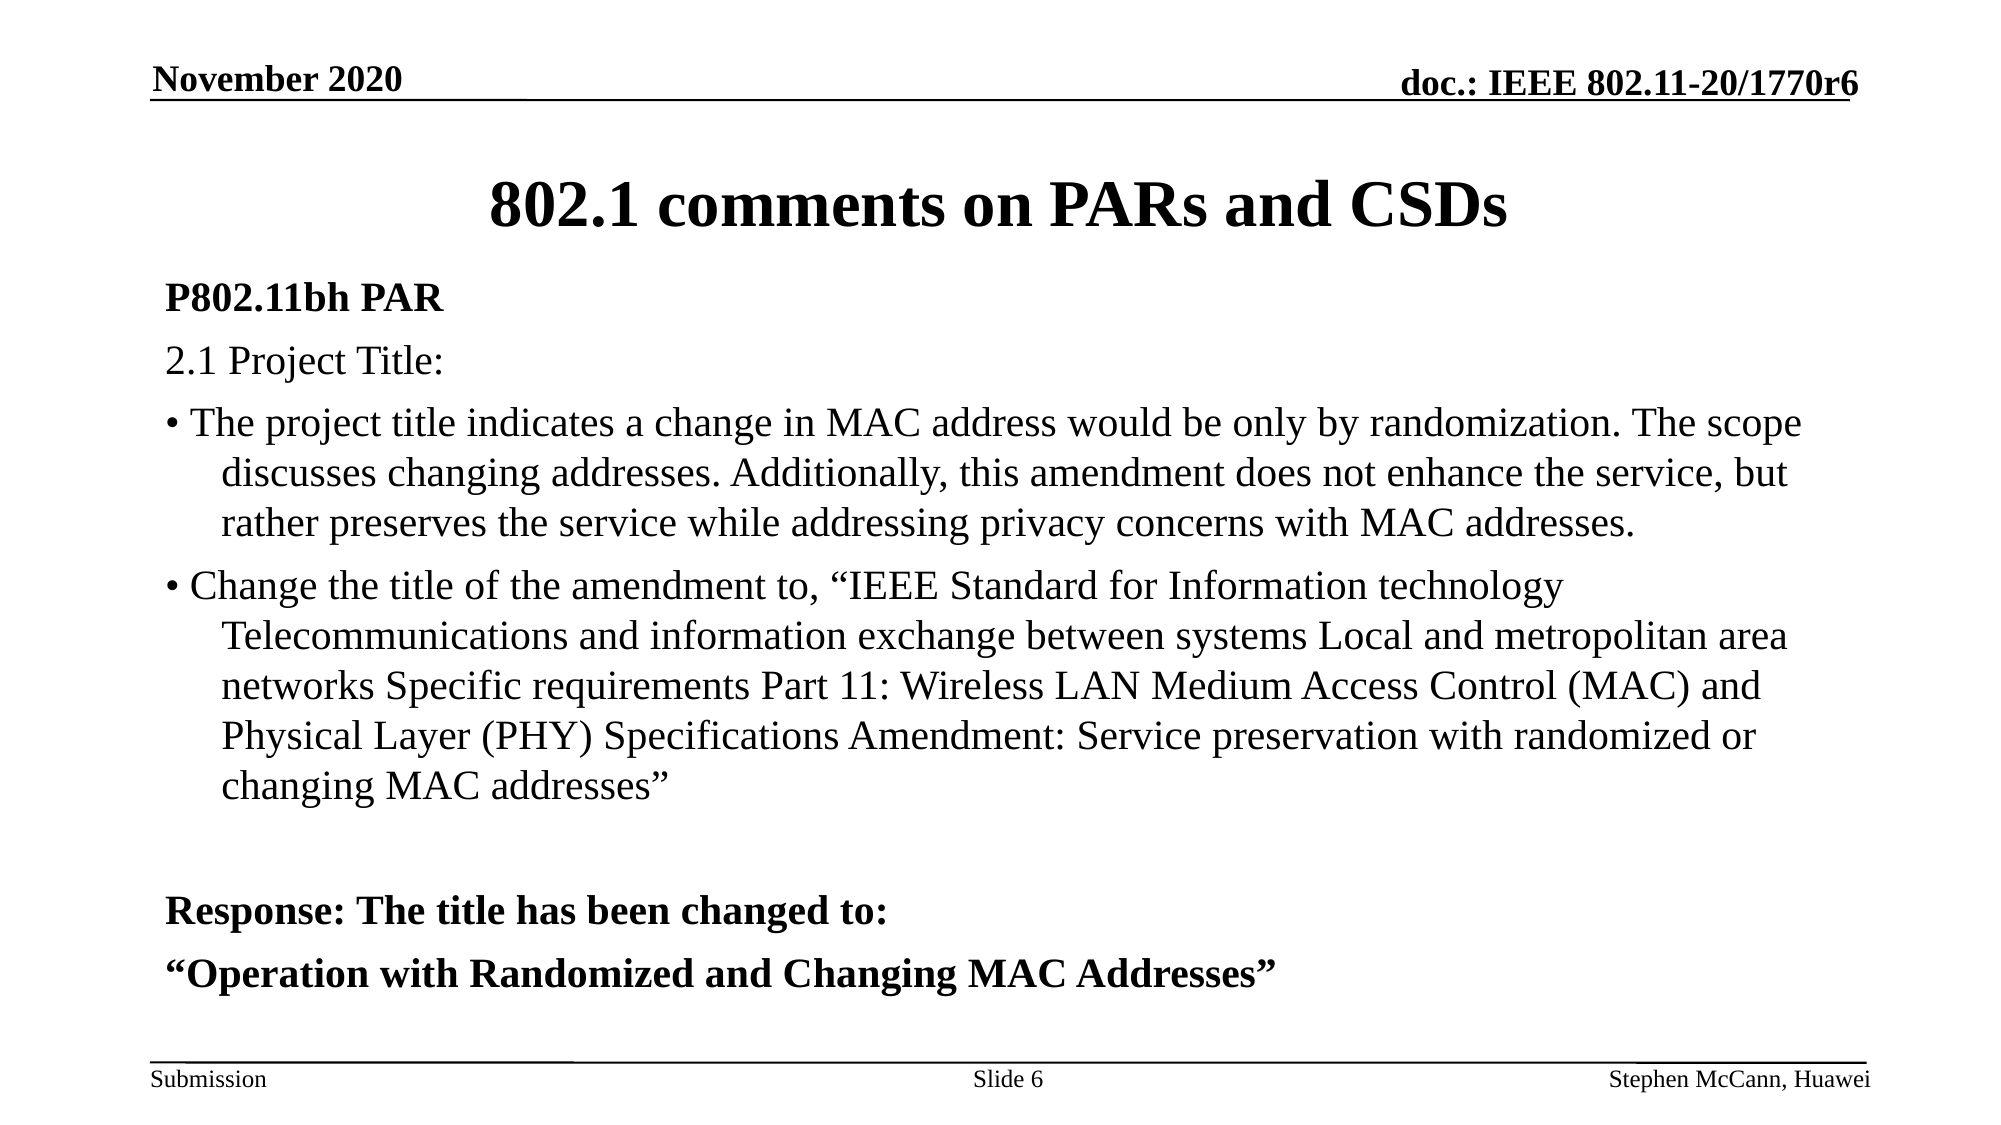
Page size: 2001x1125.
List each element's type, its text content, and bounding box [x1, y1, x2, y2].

slide_number Slide 6 [950, 1061, 1067, 1123]
list P802.11bh PAR 2.1 Project Title: • The project title indicates a change in MAC address would be only by randomization. The scope discusses changing addresses. Additionally, this amendment does not enhance the service, but rather preserves the service while addressing privacy concerns with MAC addresses. • Change the title of the amendment to, “IEEE Standard for Information technology Telecommunications and information exchange between systems Local and metropolitan area networks Specific requirements Part 11: Wireless LAN Medium Access Control (MAC) and Physical Layer (PHY) Specifications Amendment: Service preservation with randomized or changing MAC addresses” Response: The title has been changed to: “Operation with Randomized and Changing MAC Addresses” [149, 262, 1850, 1013]
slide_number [152, 54, 563, 100]
footer Stephen McCann, Huawei [1174, 1061, 1872, 1093]
title 802.1 comments on PARs and CSDs [149, 112, 1850, 262]
